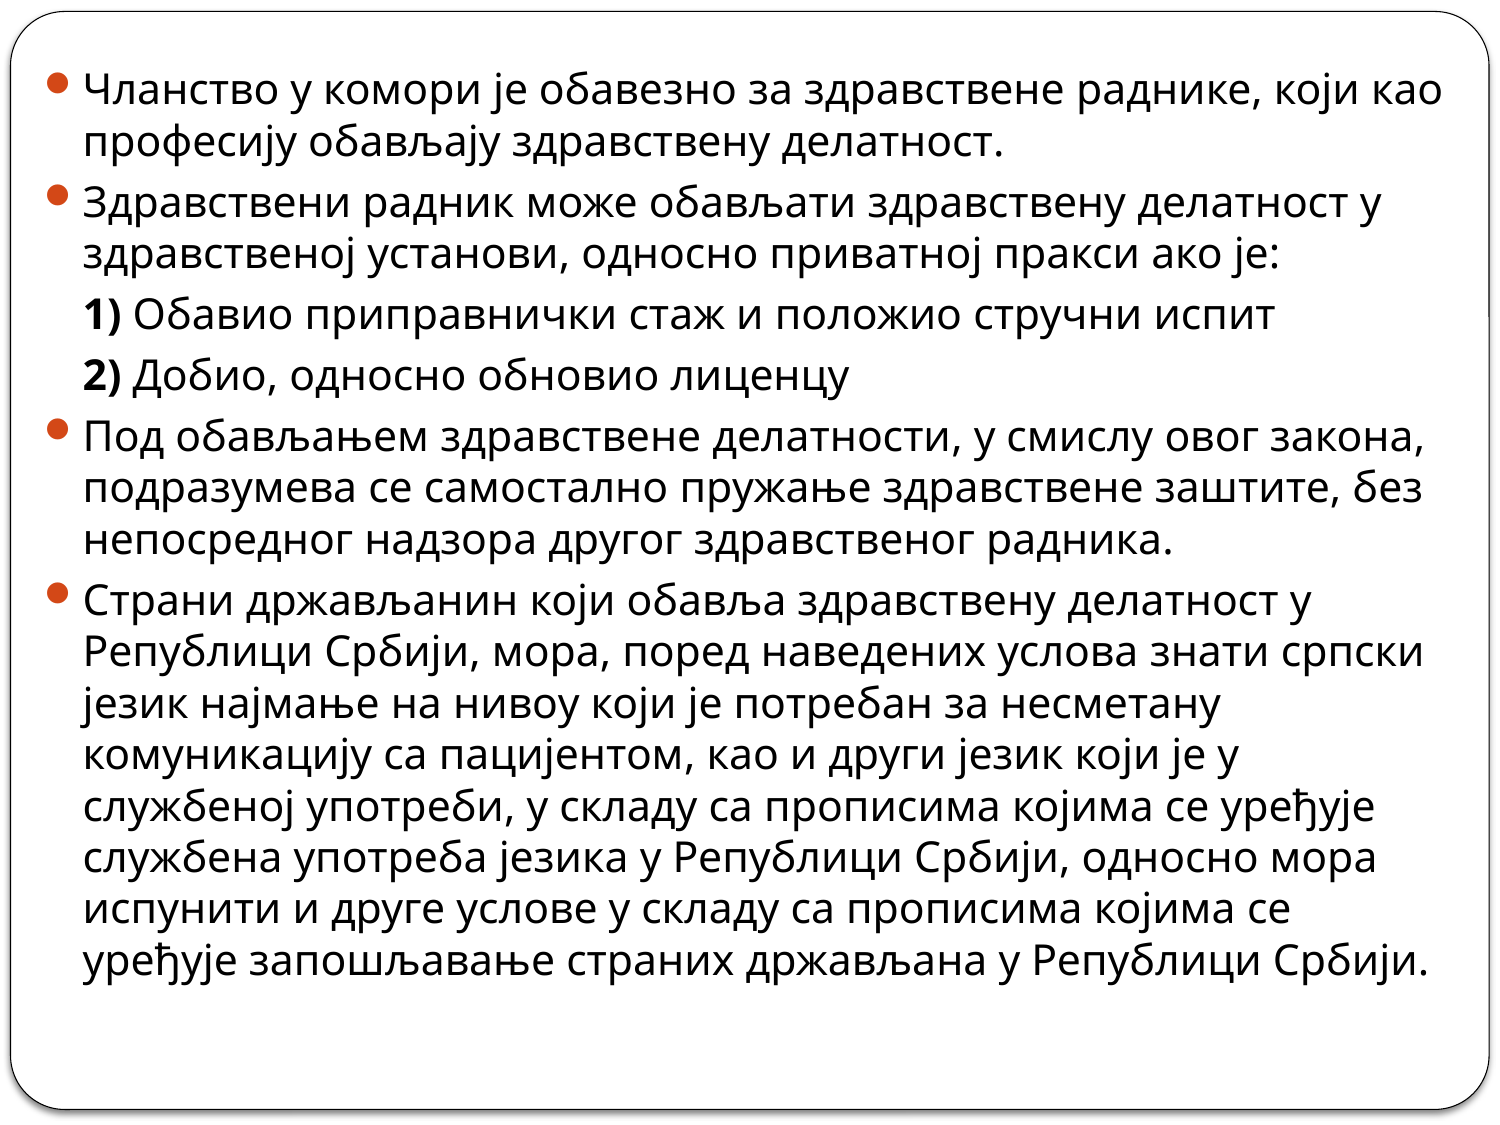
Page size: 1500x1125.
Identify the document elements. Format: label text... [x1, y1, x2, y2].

list Чланство у комори је обавезно за здравствене раднике, који као професију обављају здравствену делатност. Здравствени радник може обављати здравствену делатност у здравственој установи, односно приватној пракси ако је: 1) Обавио приправнички стаж и положио стручни испит 2) Добио, односно обновио лиценцу Под обављањем здравствене делатности, у смислу овог закона, подразумева се самостално пружање здравствене заштите, без непосредног надзора другог здравственог радника. Страни држављанин који обавља здравствену делатност у Републици Србији, мора, поред наведених услова знати српски језик најмање на нивоу који је потребан за несметану комуникацију са пацијентом, као и други језик који је у службеној употреби, у складу са прописима којима се уређује службена употреба језика у Републици Србији, односно мора испунити и друге услове у складу са прописима којима се уређује запошљавање страних држављана у Републици Србији. [29, 54, 1459, 1094]
